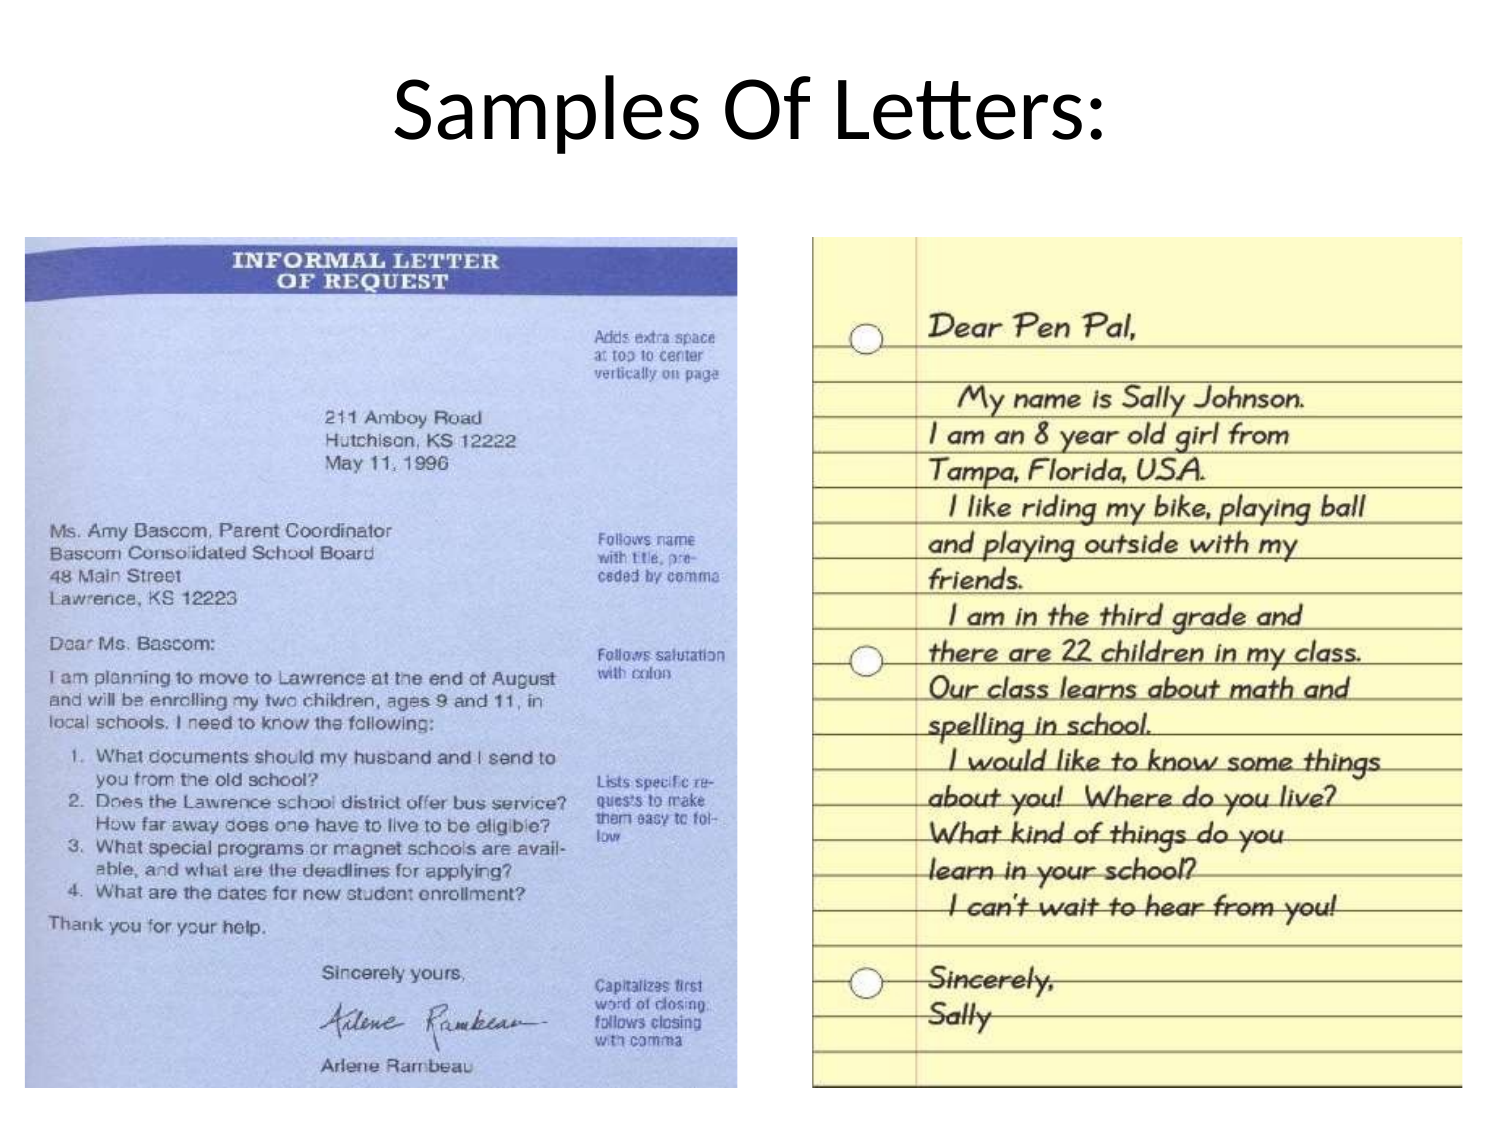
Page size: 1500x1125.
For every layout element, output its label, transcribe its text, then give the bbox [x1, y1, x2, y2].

text_box [24, 237, 738, 1088]
text_box [812, 237, 1463, 1088]
title Samples Of Letters: [75, 6, 1425, 197]
